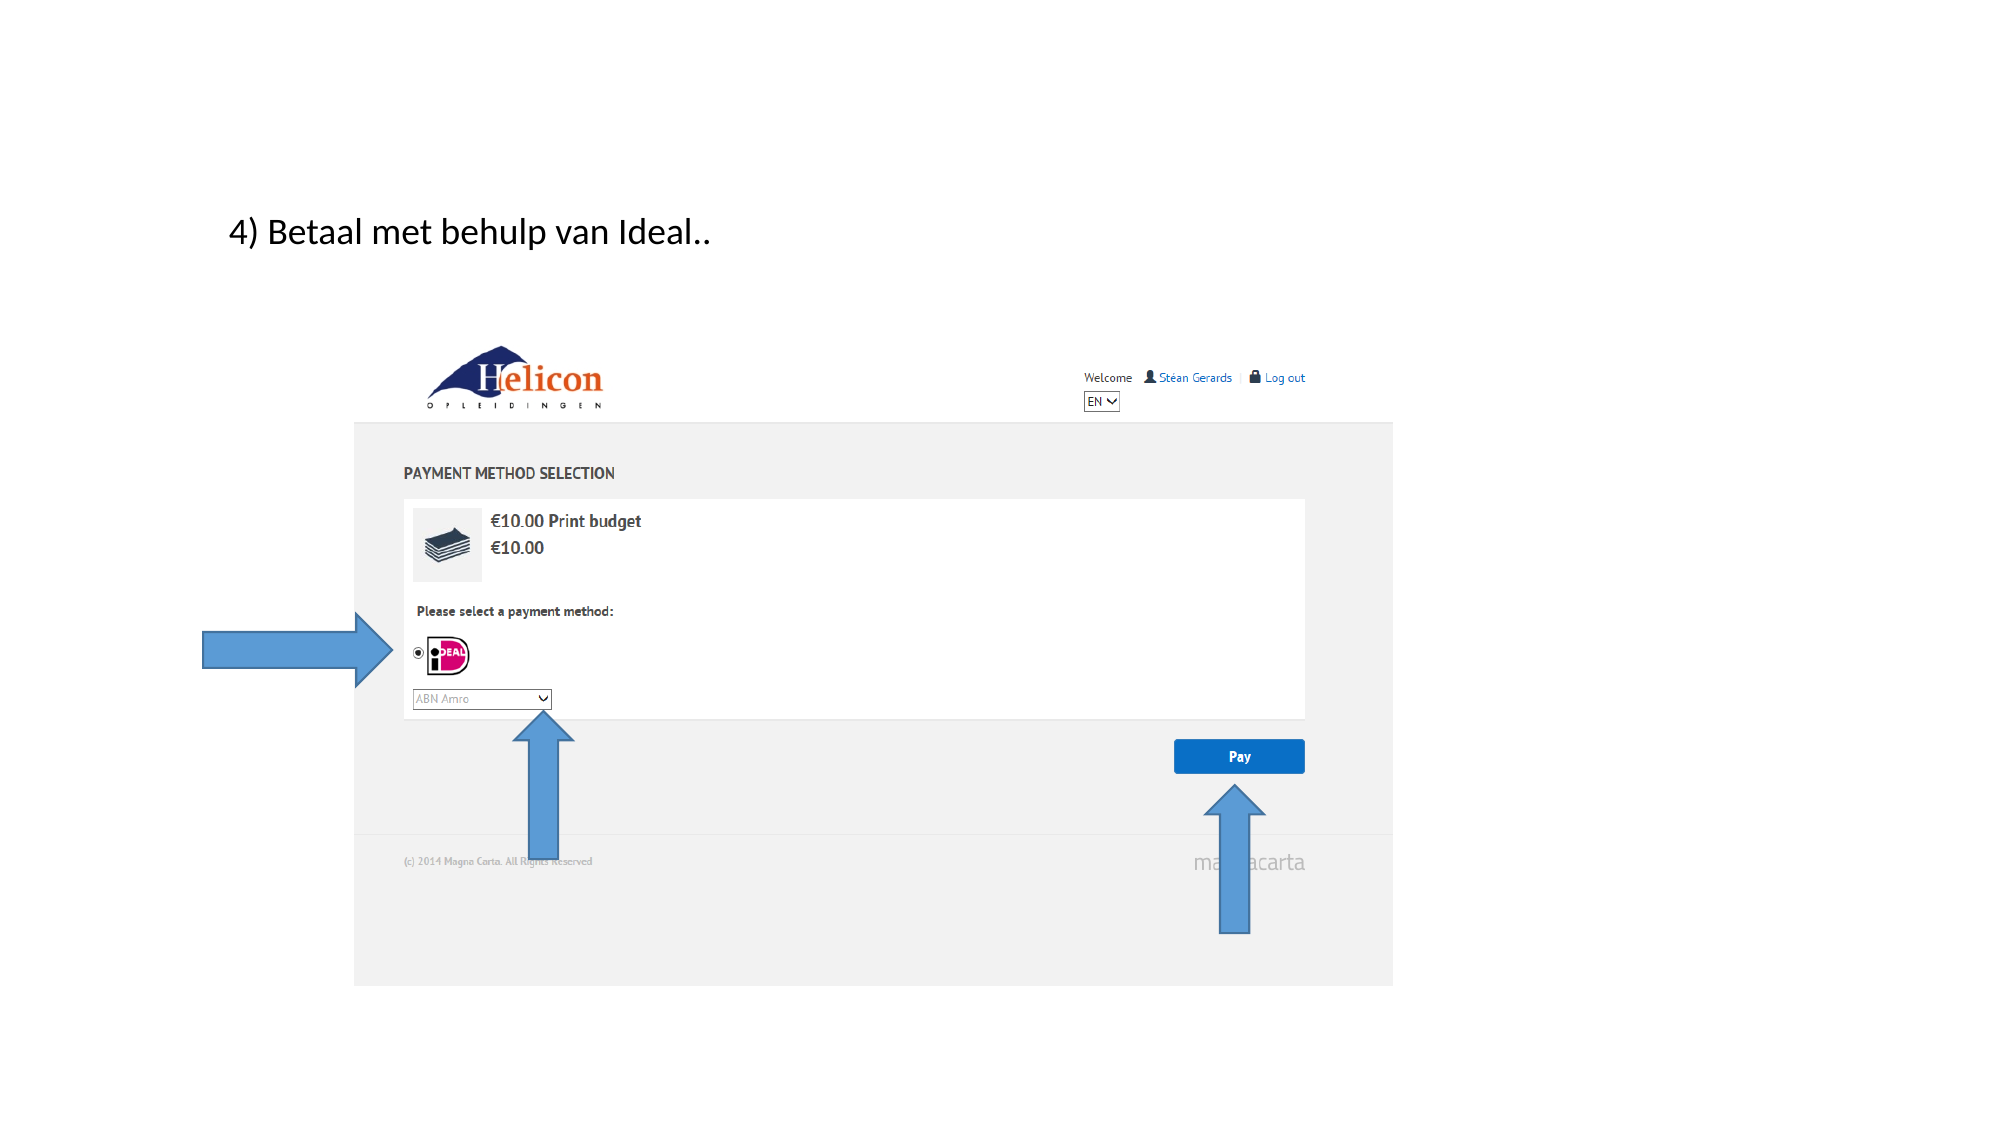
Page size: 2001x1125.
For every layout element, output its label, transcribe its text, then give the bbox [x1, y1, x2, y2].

text_box 4) Betaal met behulp van Ideal.. [214, 199, 1071, 260]
text_box [202, 630, 354, 669]
picture [354, 340, 1393, 986]
